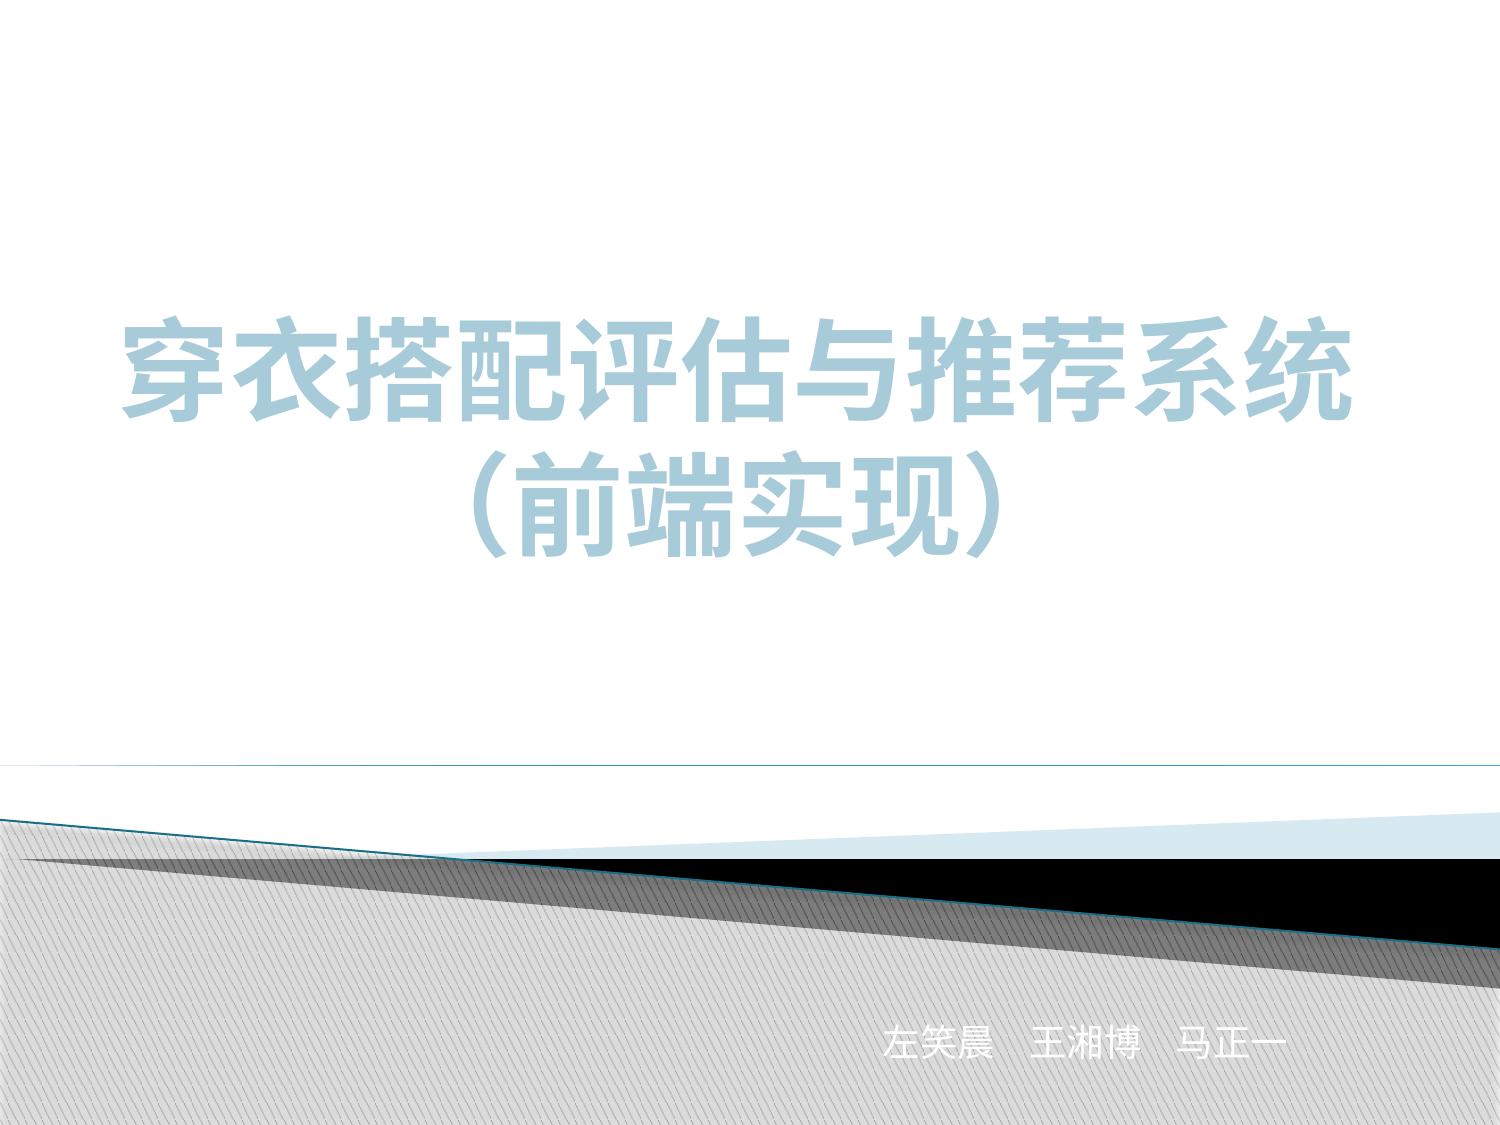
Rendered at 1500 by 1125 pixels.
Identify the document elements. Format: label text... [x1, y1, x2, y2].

text_box 左笑晨 王湘博 马正一 [868, 1011, 1424, 1072]
text_box 穿衣搭配评估与推荐系统 （前端实现） [102, 292, 1371, 578]
picture [5, 859, 1500, 989]
